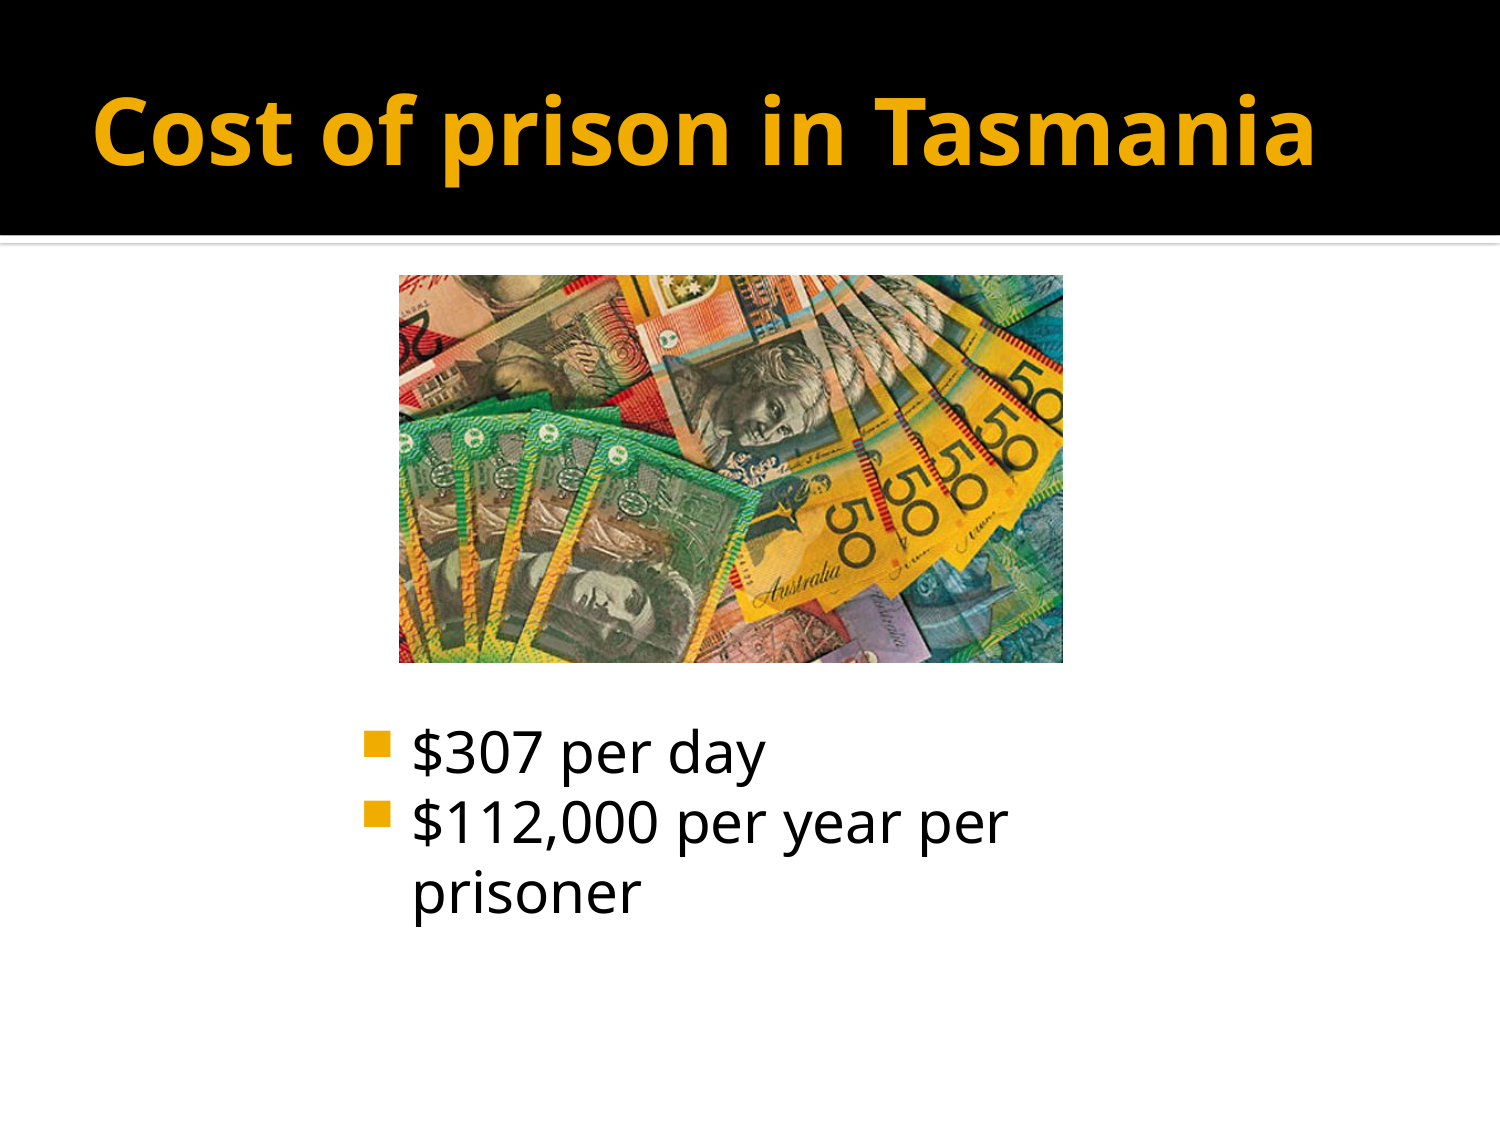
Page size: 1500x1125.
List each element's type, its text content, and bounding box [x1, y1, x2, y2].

title Cost of prison in Tasmania [75, 24, 1425, 231]
list $307 per day $112,000 per year per prisoner [324, 699, 1250, 1006]
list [399, 275, 1063, 663]
